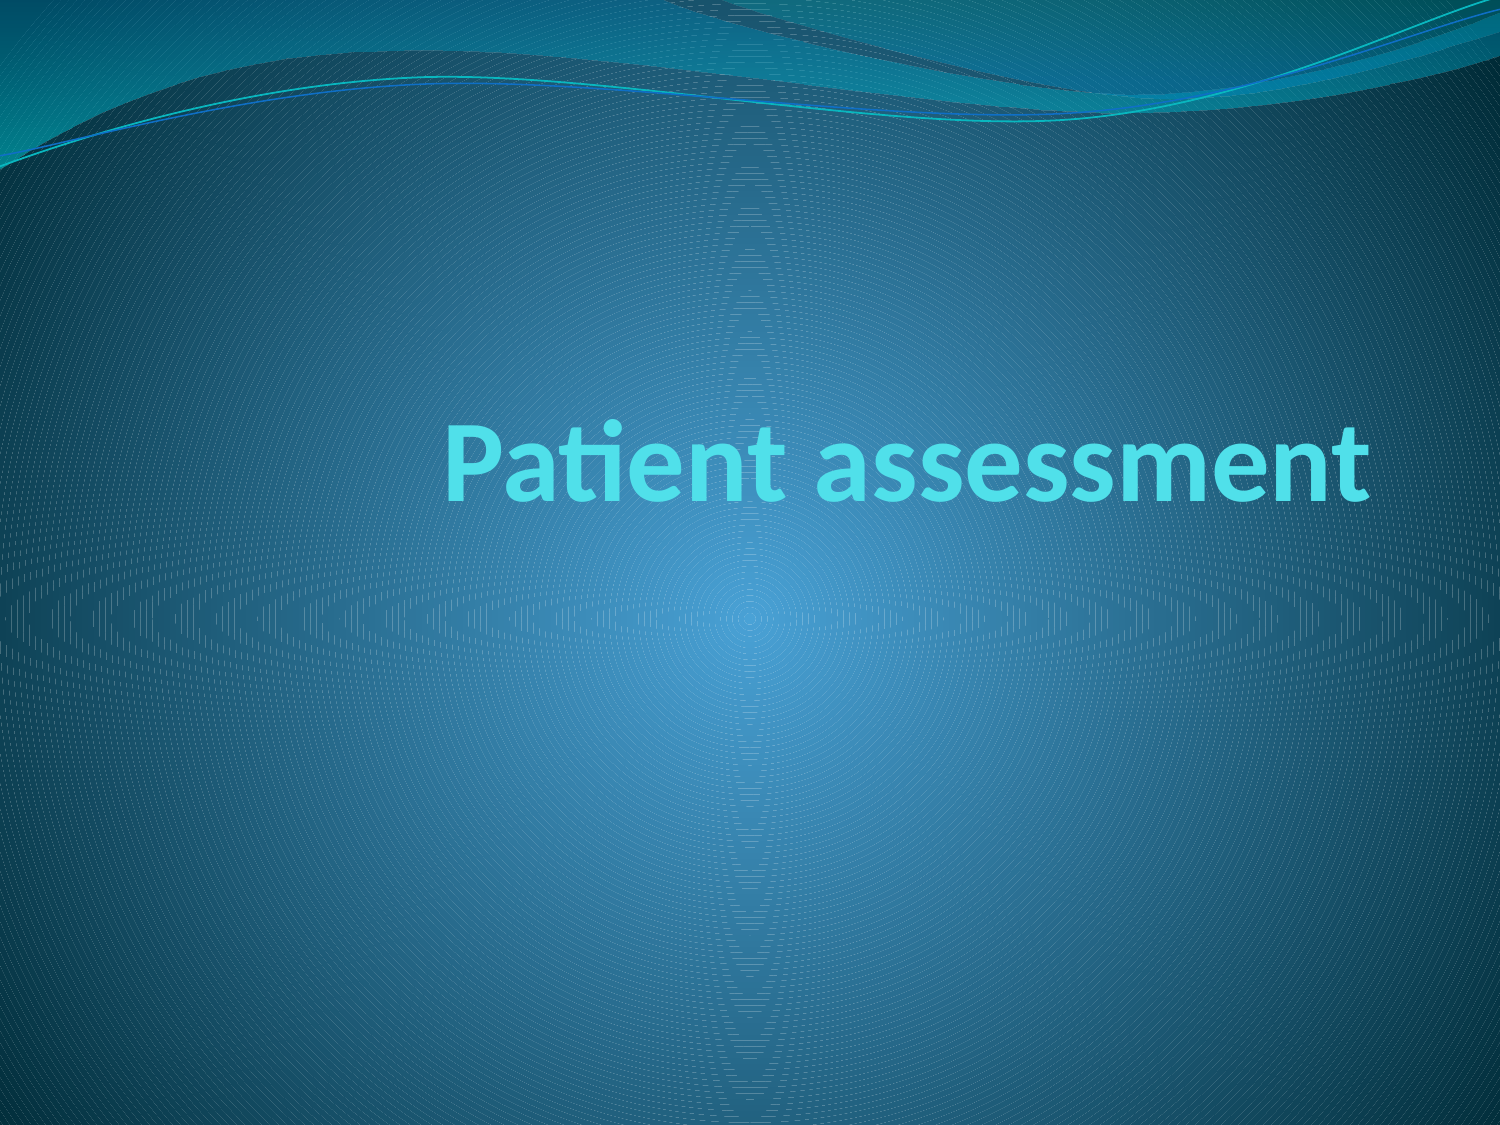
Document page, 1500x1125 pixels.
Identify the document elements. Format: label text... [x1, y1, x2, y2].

title Patient assessment [87, 224, 1376, 525]
